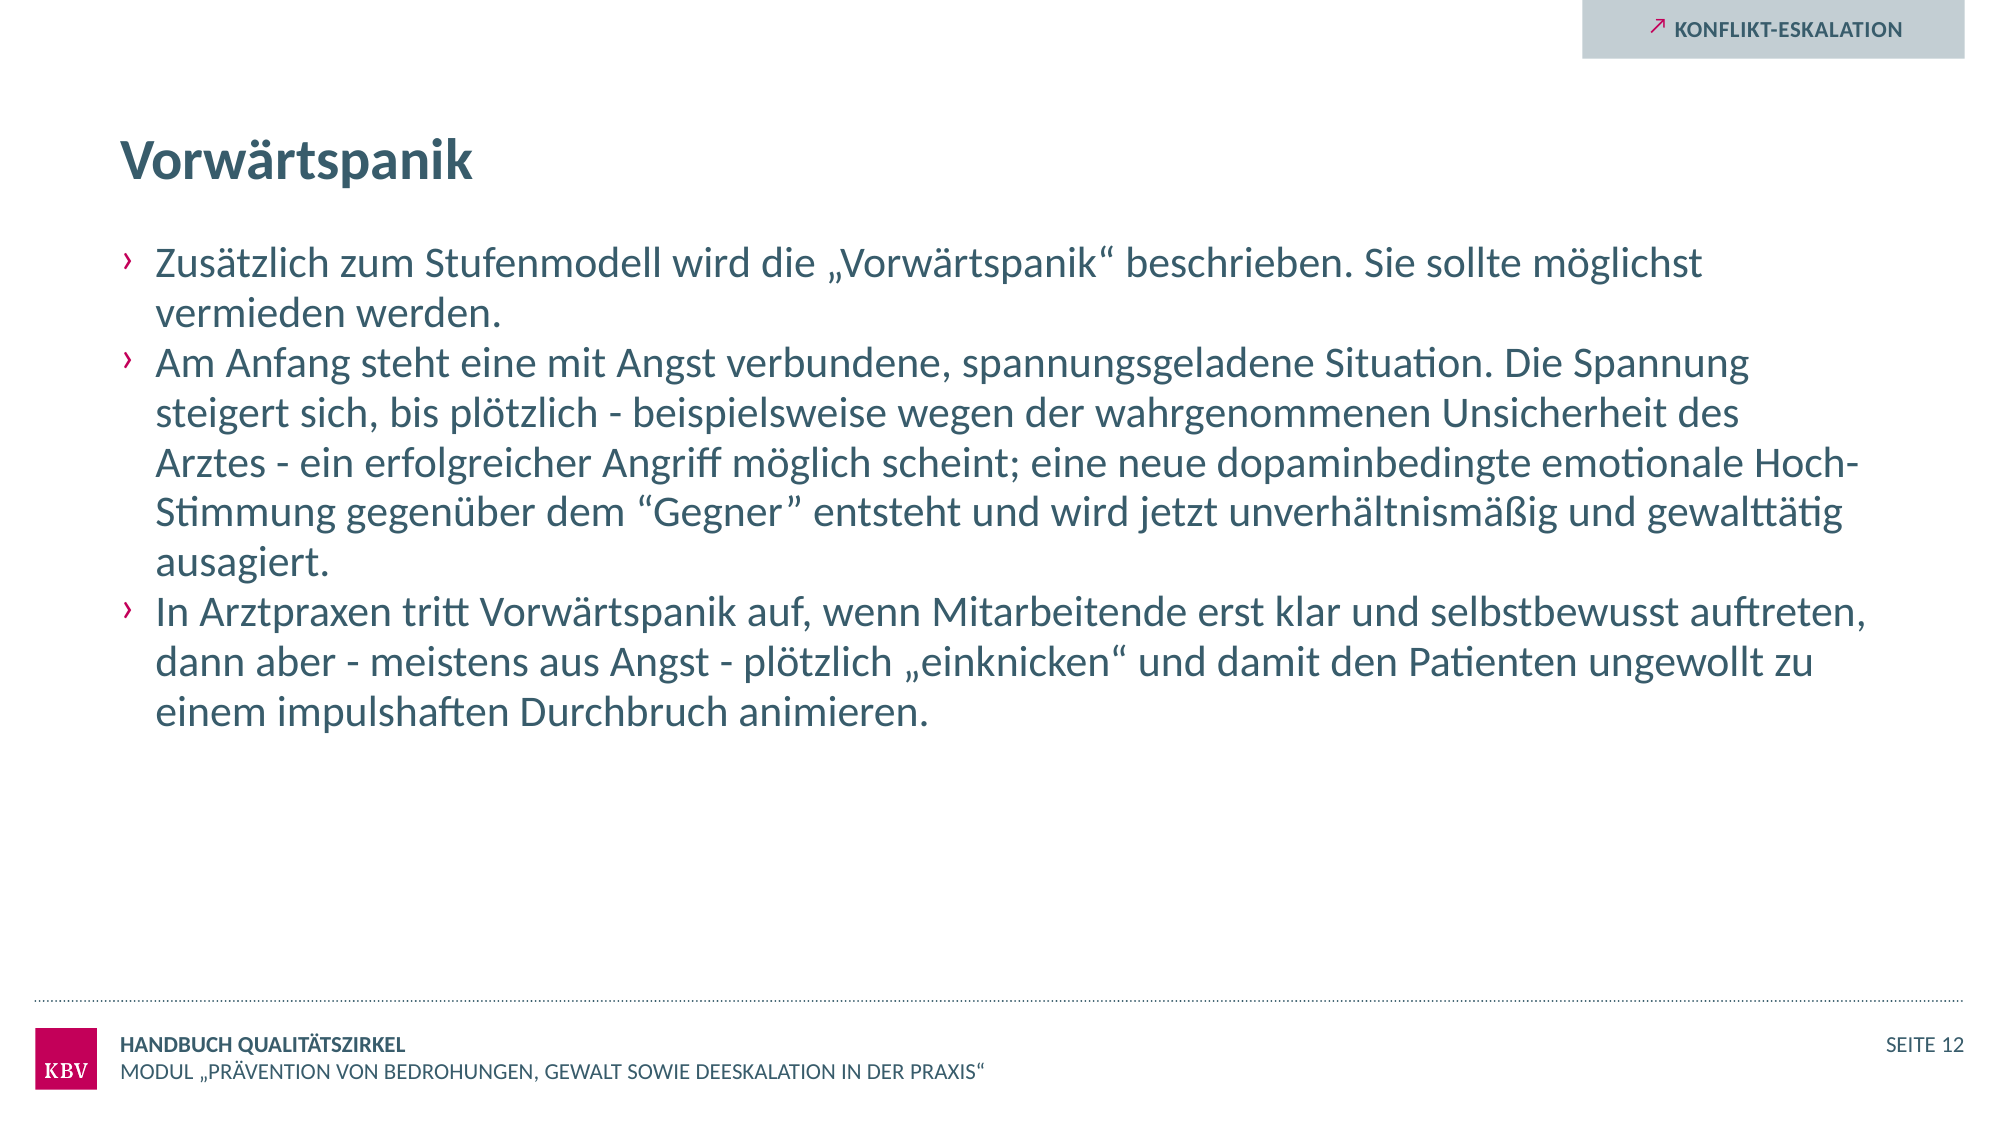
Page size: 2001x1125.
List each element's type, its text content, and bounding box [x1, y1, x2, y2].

title Vorwärtspanik [120, 129, 1880, 201]
list Konflikt-Eskalation [1582, 0, 1965, 59]
footer Handbuch Qualitätszirkel [120, 1030, 1668, 1057]
list Zusätzlich zum Stufenmodell wird die „Vorwärtspanik“ beschrieben. Sie sollte möglichst vermieden werden. Am Anfang steht eine mit Angst verbundene, spannungsgeladene Situation. Die Spannung steigert sich, bis plötzlich - beispielsweise wegen der wahrgenommenen Unsicherheit des Arztes - ein erfolgreicher Angriff möglich scheint; eine neue dopaminbedingte emotionale Hoch-Stimmung gegenüber dem “Gegner” entsteht und wird jetzt unverhältnismäßig und gewalttätig ausagiert. In Arztpraxen tritt Vorwärtspanik auf, wenn Mitarbeitende erst klar und selbstbewusst auftreten, dann aber - meistens aus Angst - plötzlich „einknicken“ und damit den Patienten ungewollt zu einem impulshaften Durchbruch animieren. [120, 237, 1880, 945]
slide_number Seite 12 [1787, 1030, 1965, 1057]
slide_number Modul „Prävention von Bedrohungen, Gewalt sowie Deeskalation in der Praxis“ [120, 1057, 1668, 1084]
